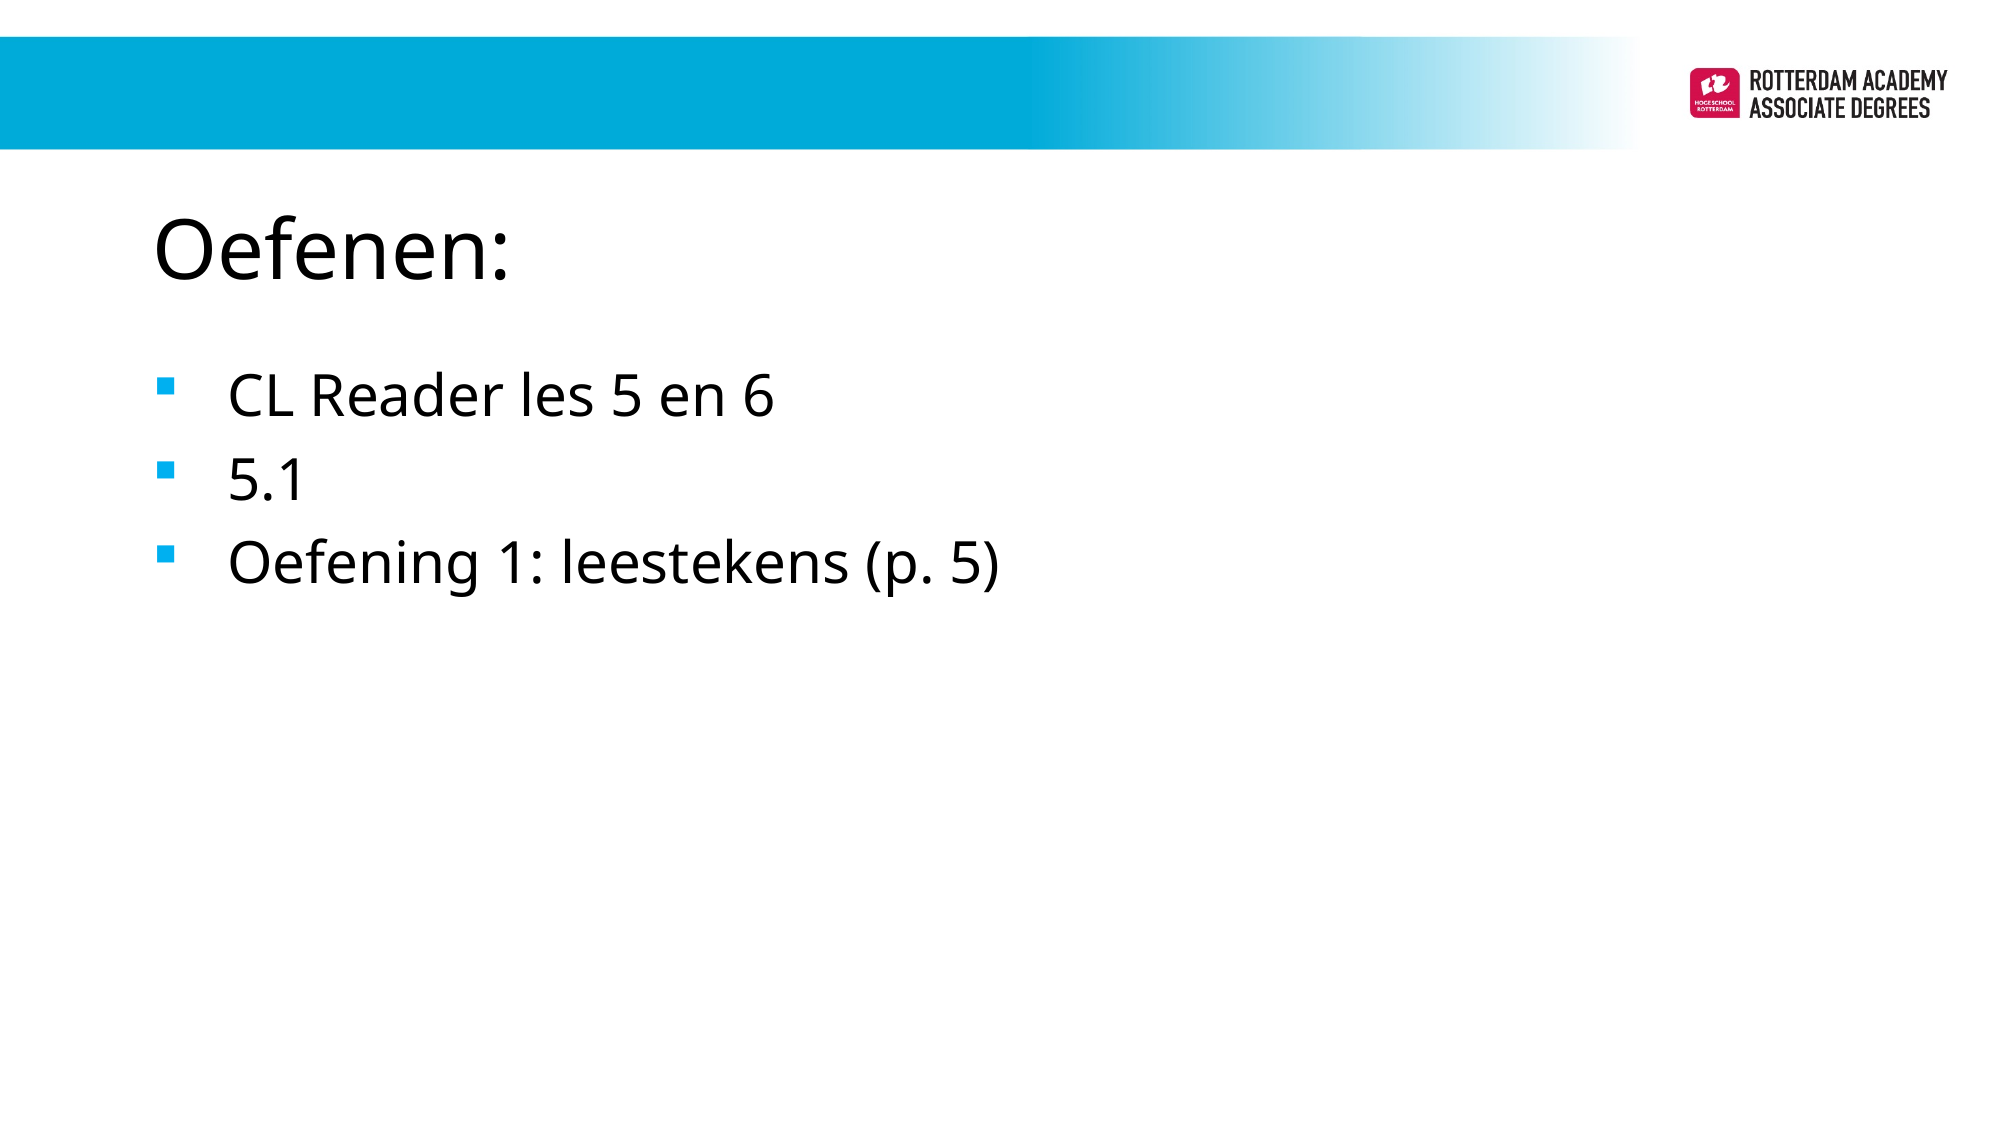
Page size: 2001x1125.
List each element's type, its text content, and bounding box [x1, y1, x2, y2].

picture [0, 0, 2000, 184]
list CL Reader les 5 en 6 5.1 Oefening 1: leestekens (p. 5) [137, 358, 1863, 1053]
title Oefenen: [137, 175, 1863, 329]
